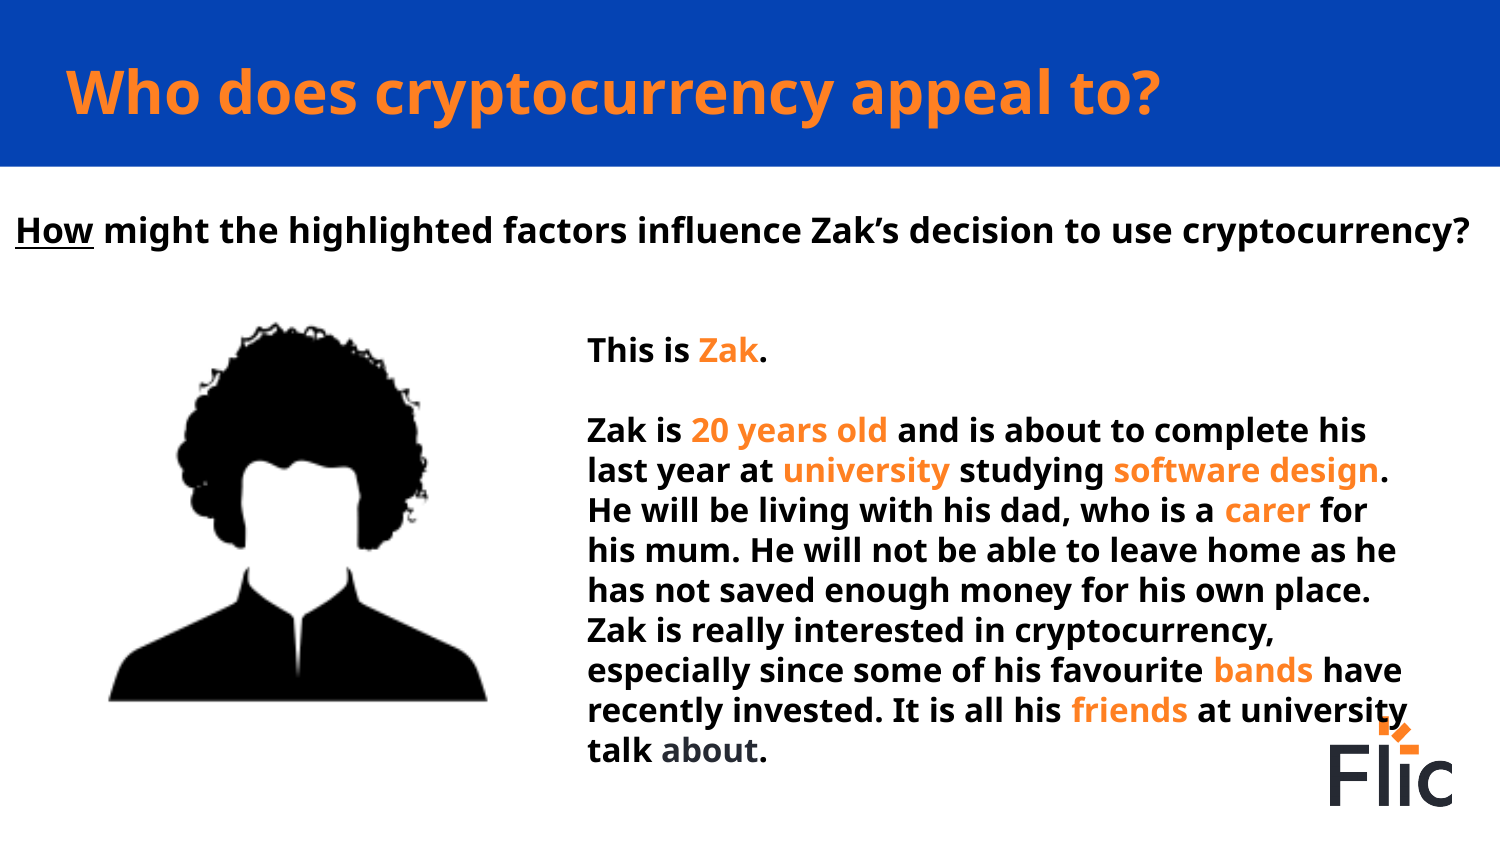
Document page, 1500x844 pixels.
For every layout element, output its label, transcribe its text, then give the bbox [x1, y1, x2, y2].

picture [88, 292, 510, 733]
text_box Who does cryptocurrency appeal to? [51, 28, 1203, 142]
text_box This is Zak. Zak is 20 years old and is about to complete his last year at university studying software design. He will be living with his dad, who is a carer for his mum. He will not be able to leave home as he has not saved enough money for his own place. Zak is really interested in cryptocurrency, especially since some of his favourite bands have recently invested. It is all his friends at university talk about. [572, 314, 1438, 824]
text_box How might the highlighted factors influence Zak’s decision to use cryptocurrency? [0, 193, 1500, 266]
picture [1438, 716, 1452, 807]
